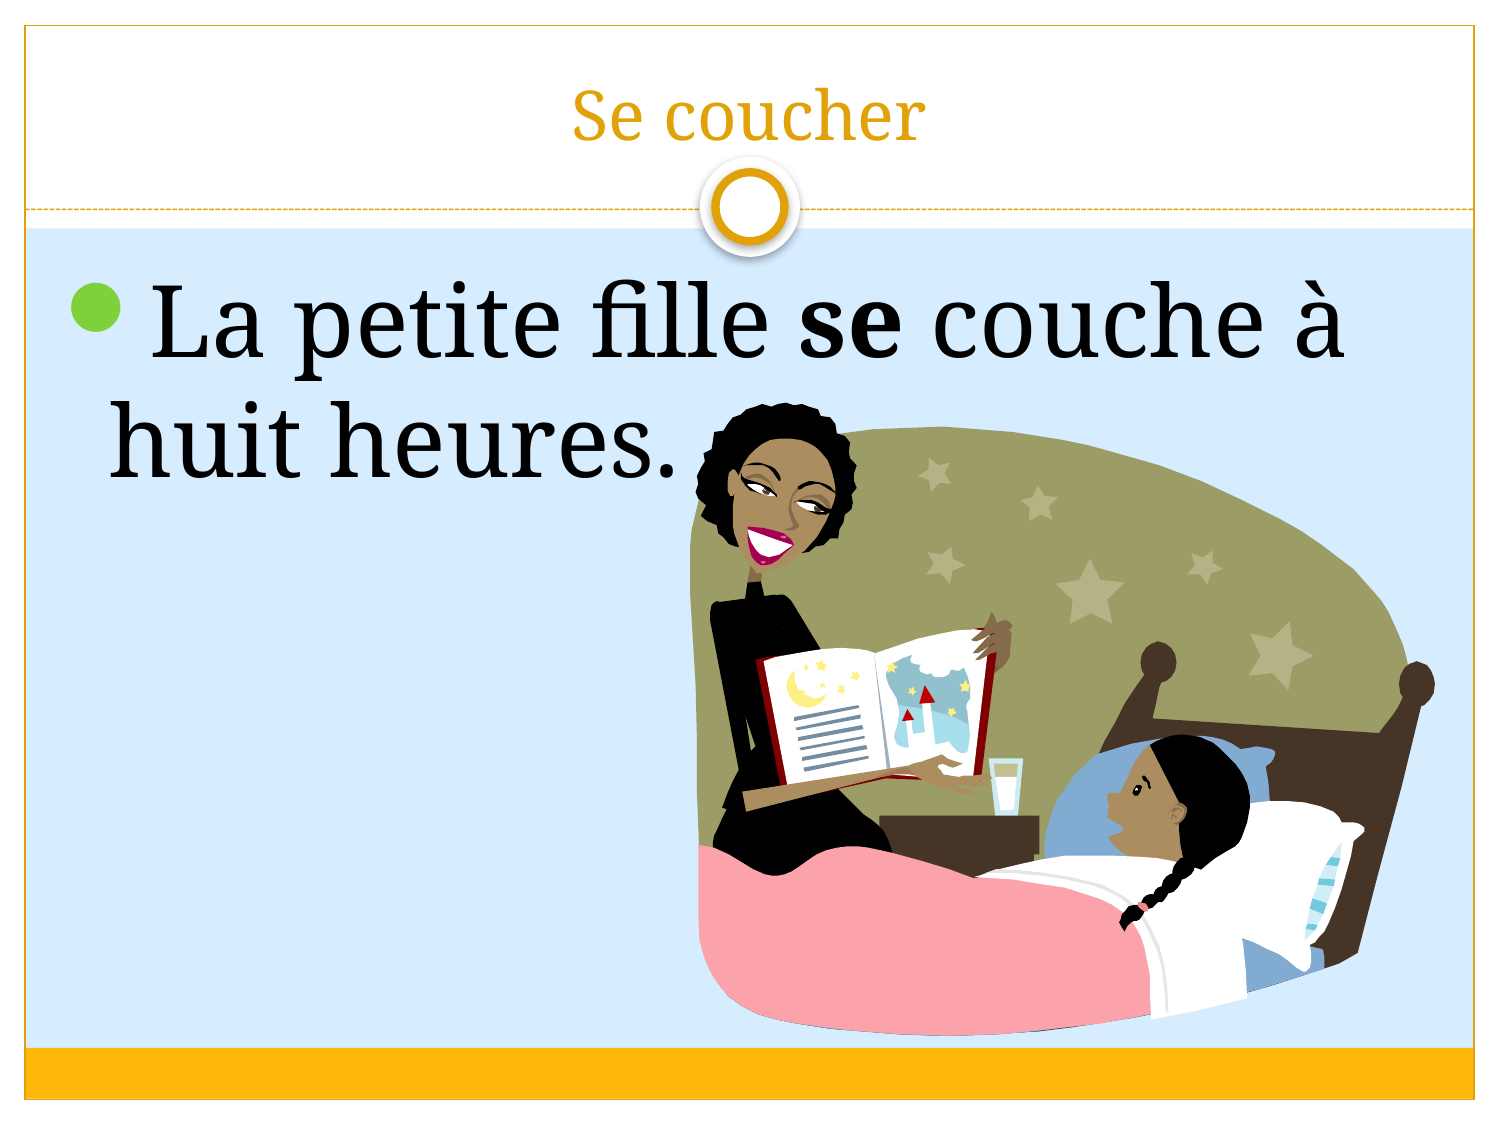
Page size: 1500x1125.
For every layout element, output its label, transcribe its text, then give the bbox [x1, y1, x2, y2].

picture [687, 399, 1438, 1039]
list La petite fille se couche à huit heures. [49, 250, 1445, 1001]
title Se coucher [49, 37, 1450, 162]
